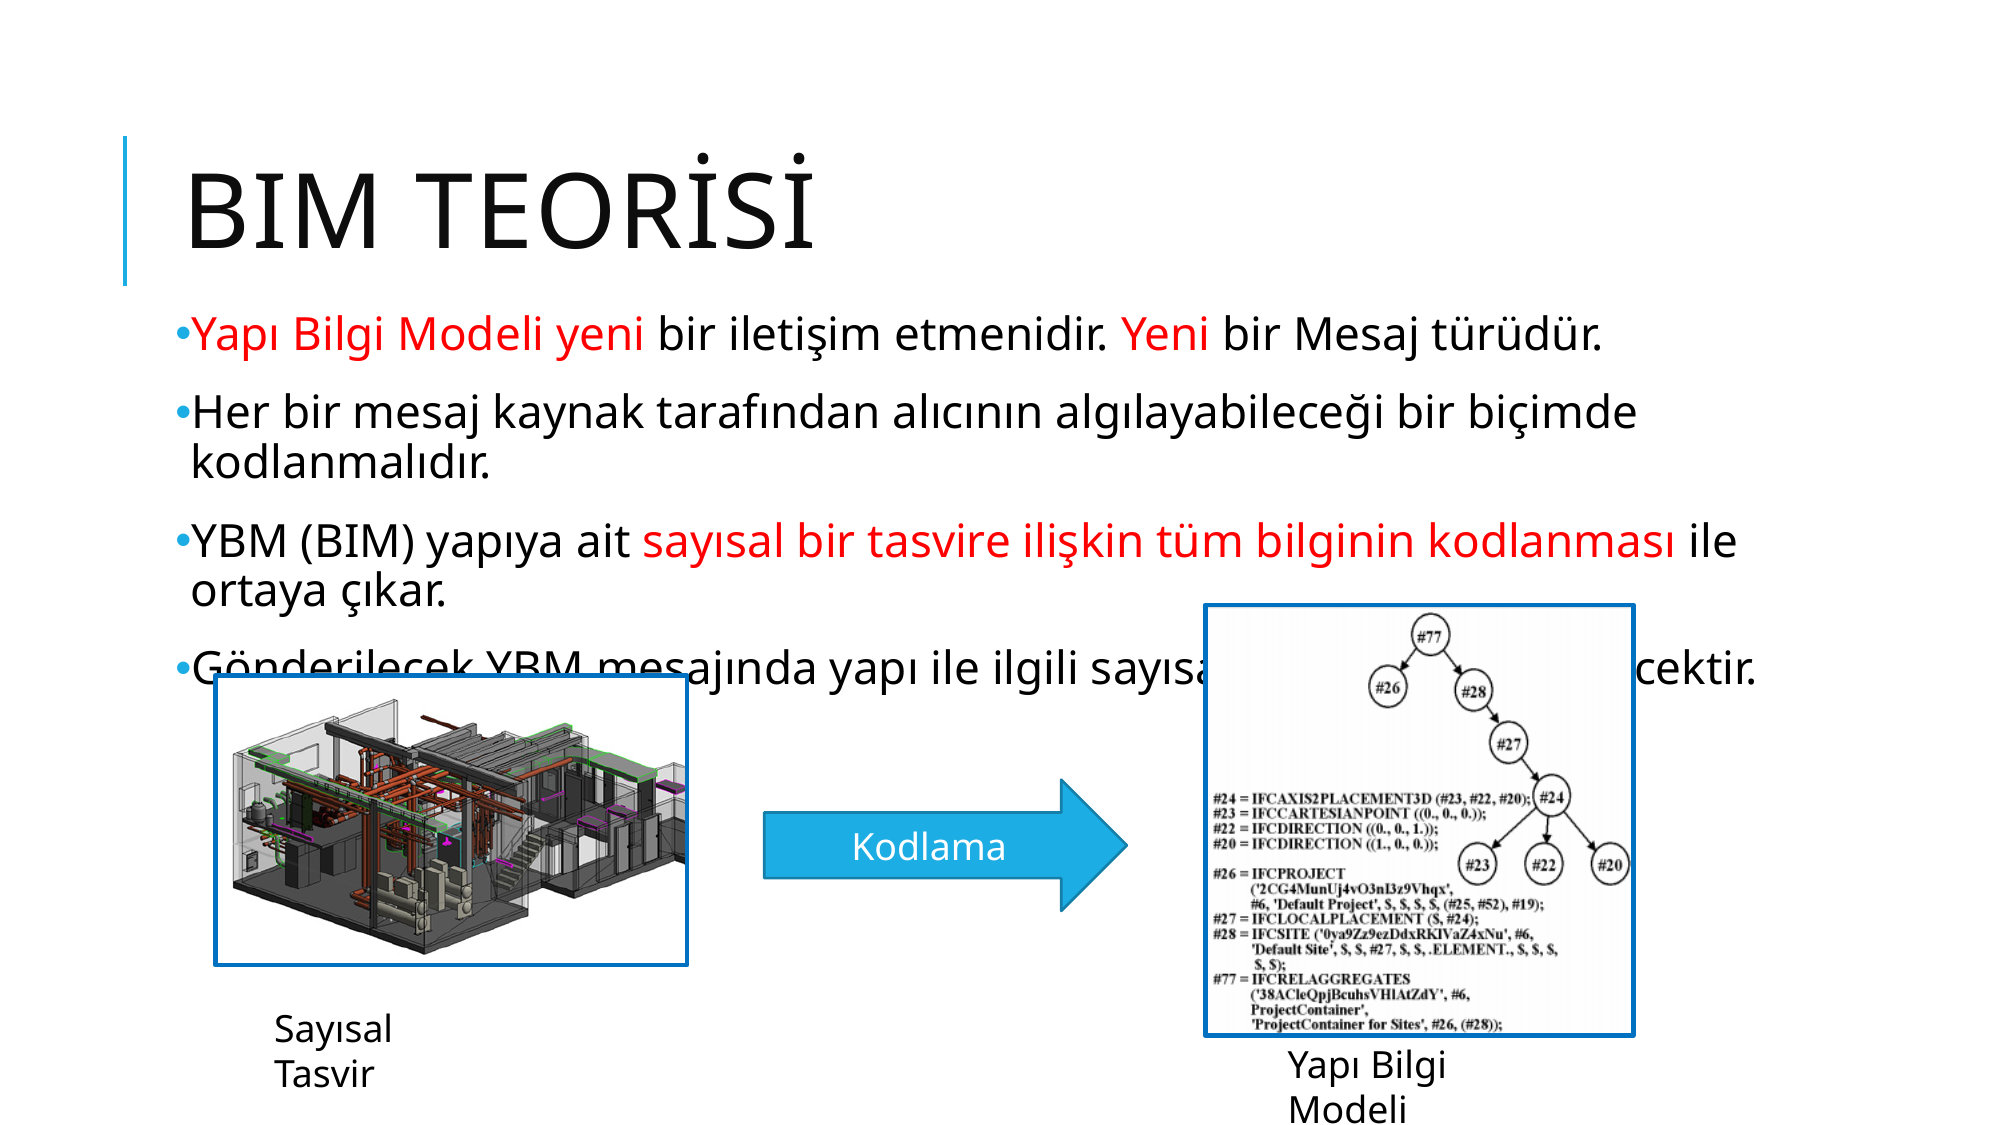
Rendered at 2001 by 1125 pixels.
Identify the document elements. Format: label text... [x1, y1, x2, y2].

text_box Yapı Bilgi Modeli [1272, 1042, 1566, 1125]
list Yapı Bilgi Modeli yeni bir iletişim etmenidir. Yeni bir Mesaj türüdür. Her bir mesaj kaynak tarafından alıcının algılayabileceği bir biçimde kodlanmalıdır. YBM (BIM) yapıya ait sayısal bir tasvire ilişkin tüm bilginin kodlanması ile ortaya çıkar. Gönderilecek YBM mesajında yapı ile ilgili sayısal tasvir alıcıya iletilecektir. [168, 303, 1781, 808]
text_box Kodlama [762, 778, 1128, 913]
picture [217, 677, 685, 963]
title BIM TEORİSİ [168, 96, 1763, 303]
text_box Sayısal Tasvir [259, 997, 500, 1103]
picture [1207, 606, 1632, 1034]
